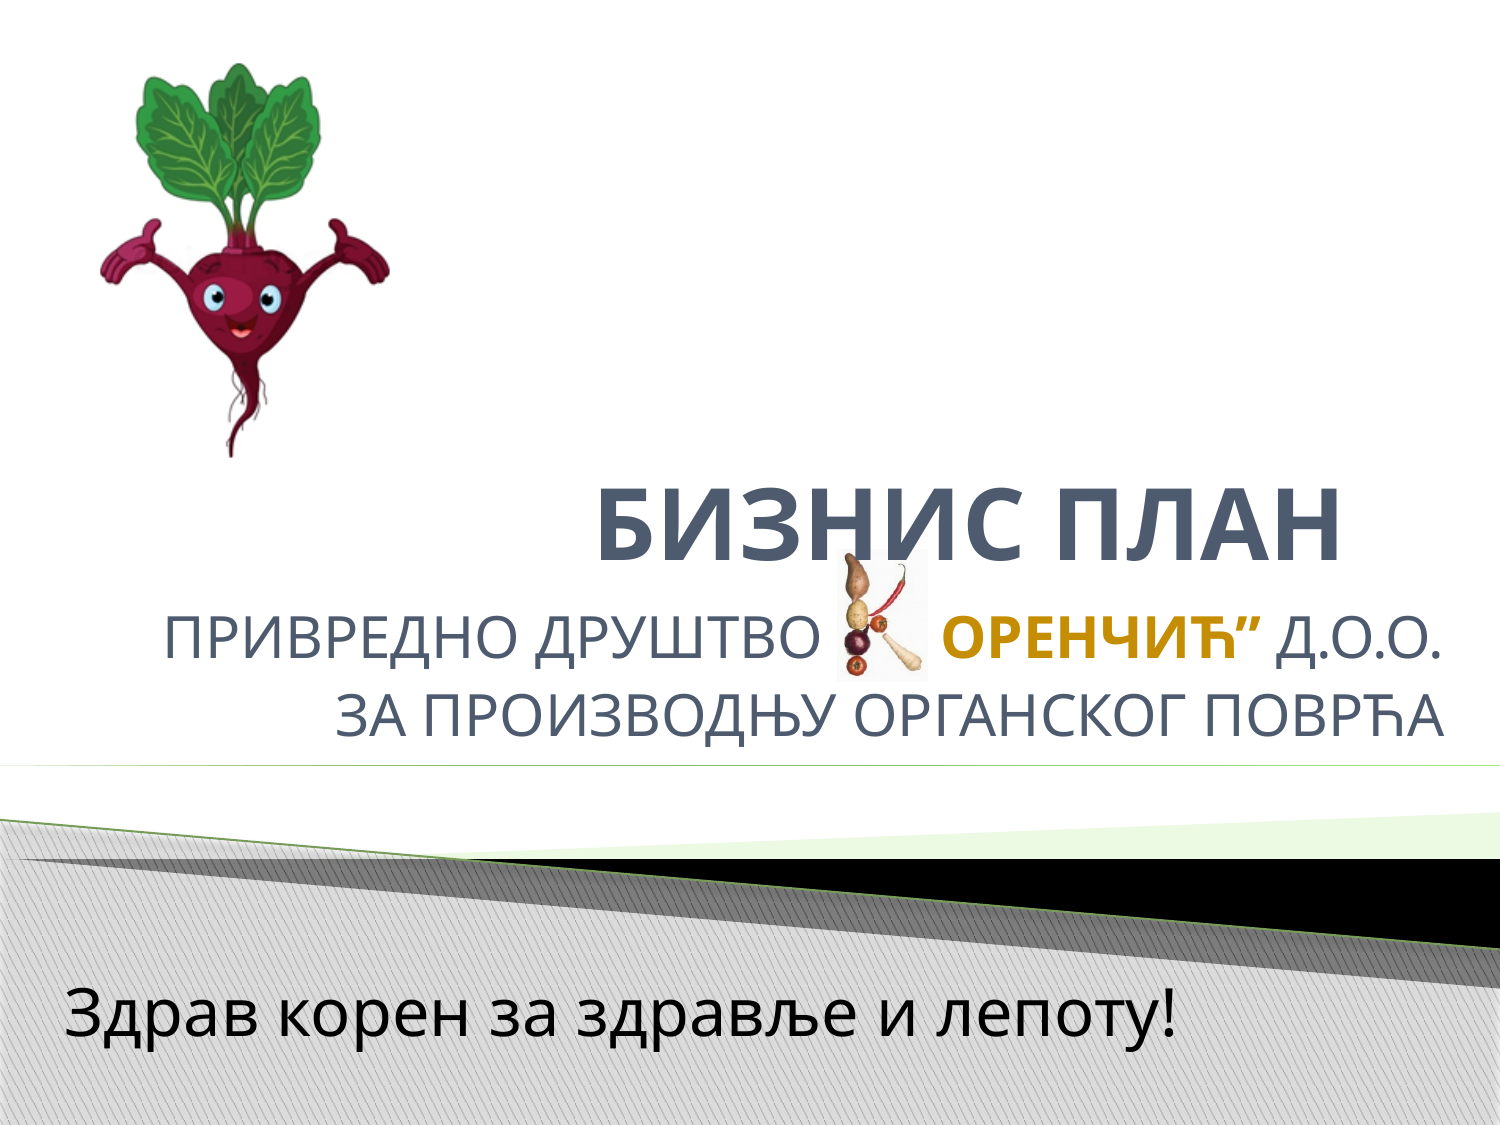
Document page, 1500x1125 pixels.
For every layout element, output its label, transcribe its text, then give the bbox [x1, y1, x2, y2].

picture [99, 62, 393, 462]
subtitle ПРИВРЕДНО ДРУШТВО “ ОРЕНЧИЋ” Д.О.О. ЗА ПРОИЗВОДЊУ ОРГАНСКОГ ПОВРЋА [50, 592, 1463, 790]
picture [5, 859, 1500, 989]
picture [837, 549, 928, 682]
title БИЗНИС ПЛАН [112, 287, 1388, 588]
text_box Здрав корен за здравље и лепоту! [50, 962, 1275, 1058]
